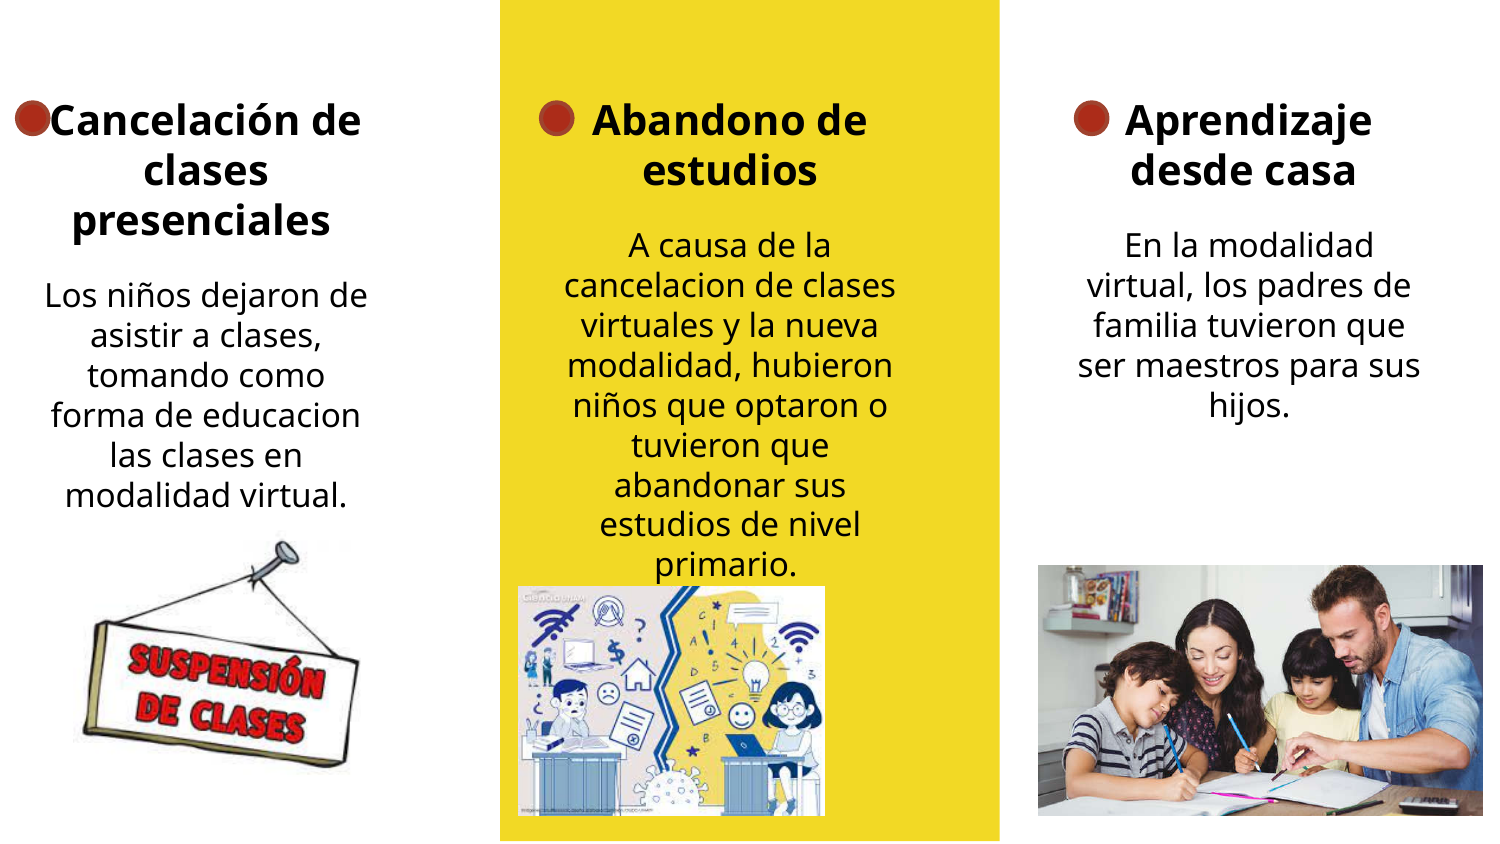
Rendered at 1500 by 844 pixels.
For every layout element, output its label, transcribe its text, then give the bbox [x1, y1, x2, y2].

picture [518, 586, 825, 817]
picture [1037, 565, 1483, 817]
text_box [538, 100, 575, 137]
text_box Aprendizaje desde casa En la modalidad virtual, los padres de familia tuvieron que ser maestros para sus hijos. [1075, 94, 1424, 454]
picture [73, 520, 374, 817]
text_box Abandono de estudios A causa de la cancelacion de clases virtuales y la nueva modalidad, hubieron niños que optaron o tuvieron que abandonar sus estudios de nivel primario. [556, 94, 905, 584]
text_box [500, 0, 1000, 842]
text_box [14, 100, 51, 137]
text_box Cancelación de clases presenciales Los niños dejaron de asistir a clases, tomando como forma de educacion las clases en modalidad virtual. [39, 94, 374, 724]
text_box [1073, 100, 1110, 137]
